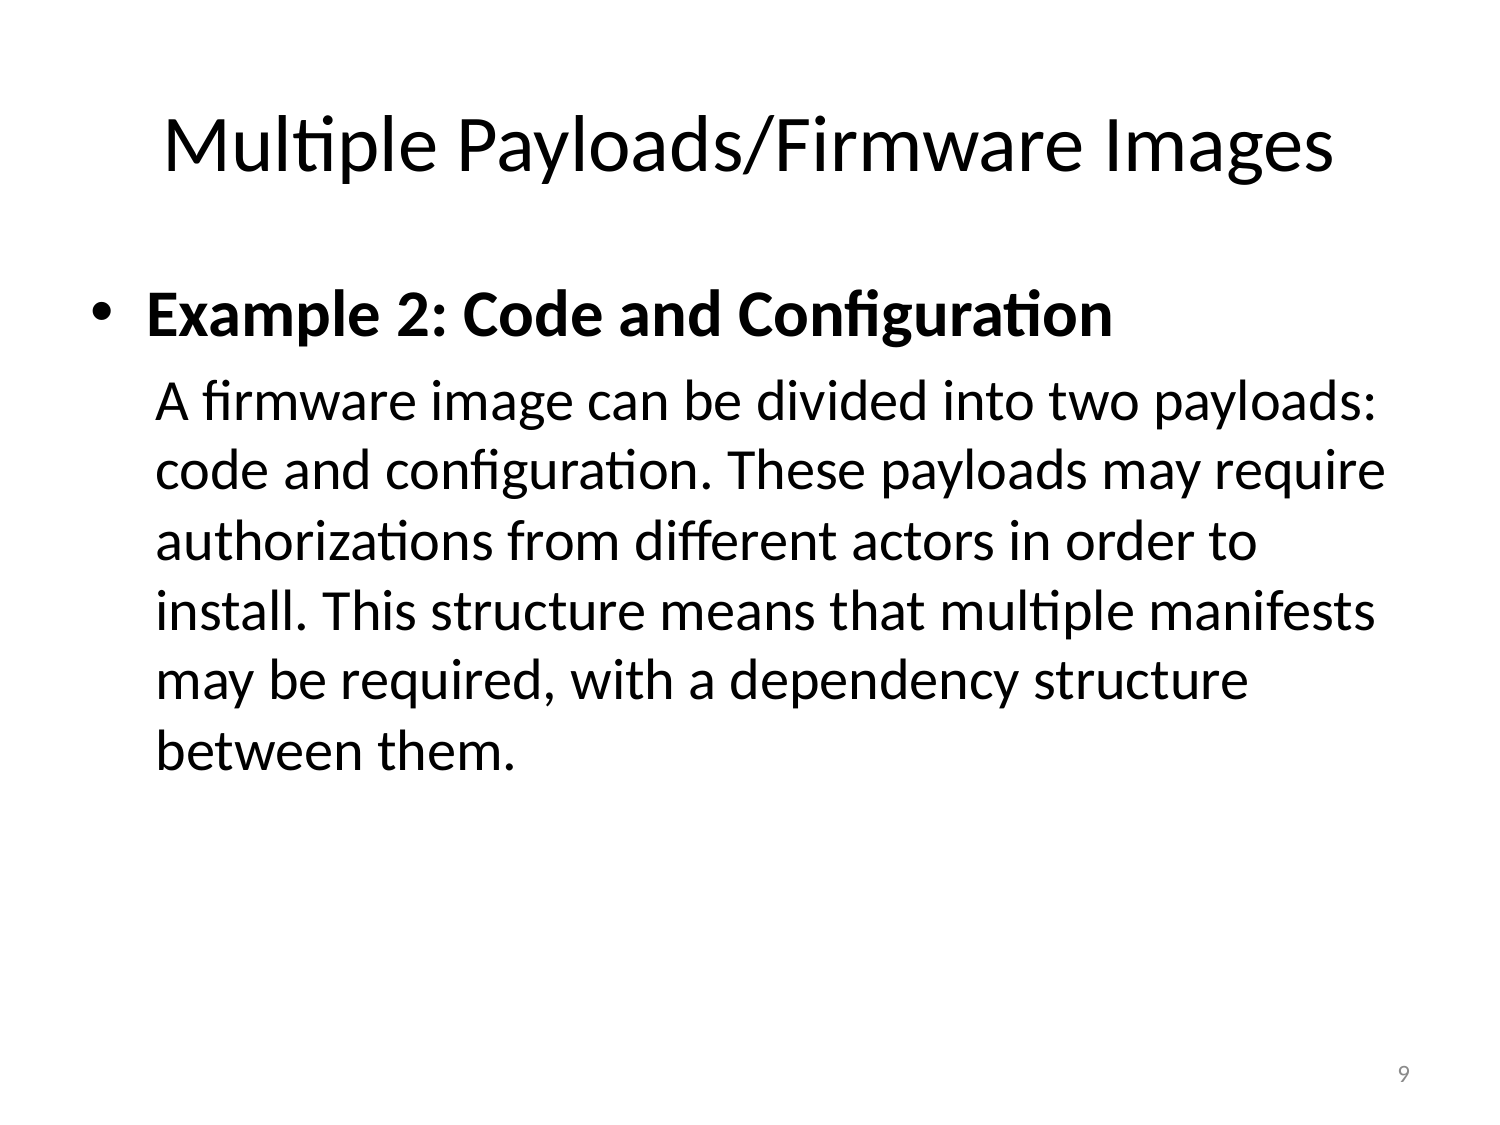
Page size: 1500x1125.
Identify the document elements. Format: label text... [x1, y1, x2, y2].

slide_number 9 [1074, 1042, 1425, 1103]
list Example 2: Code and Configuration A firmware image can be divided into two payloads: code and configuration. These payloads may require authorizations from different actors in order to install. This structure means that multiple manifests may be required, with a dependency structure between them. [75, 262, 1425, 1005]
title Multiple Payloads/Firmware Images [75, 45, 1425, 233]
